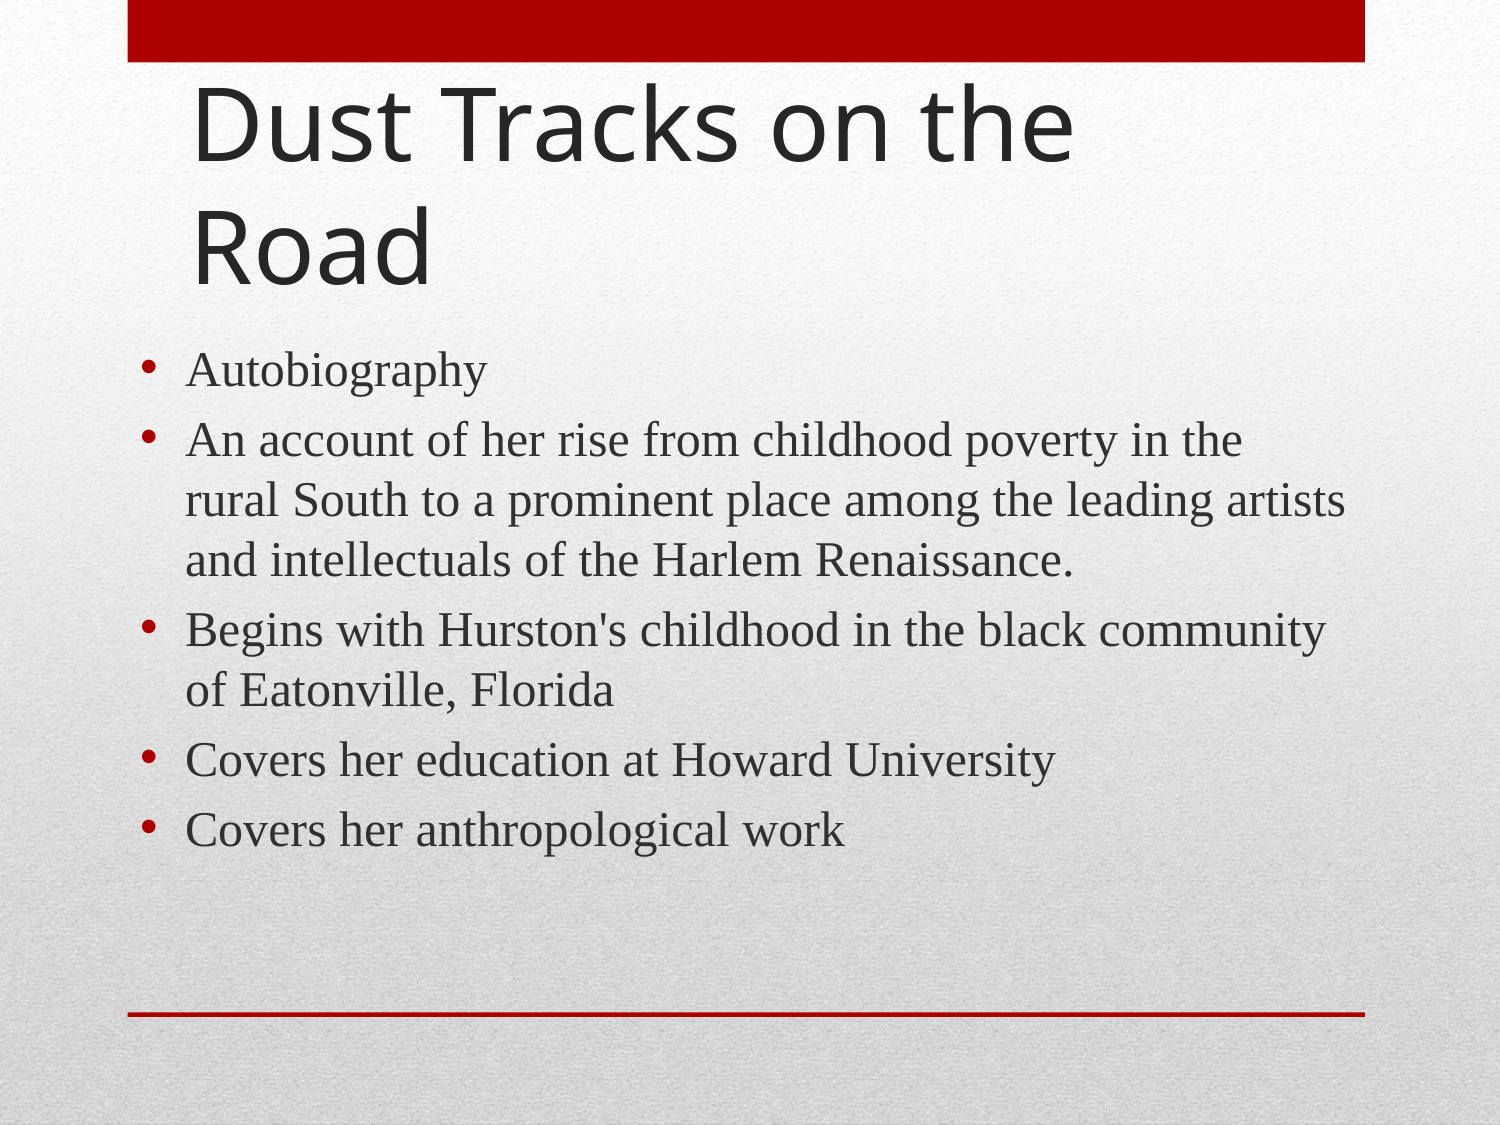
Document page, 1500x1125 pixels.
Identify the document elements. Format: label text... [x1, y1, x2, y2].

title Dust Tracks on the Road [174, 50, 1288, 312]
list Autobiography An account of her rise from childhood poverty in the rural South to a prominent place among the leading artists and intellectuals of the Harlem Renaissance. Begins with Hurston's childhood in the black community of Eatonville, Florida Covers her education at Howard University Covers her anthropological work [125, 312, 1363, 950]
